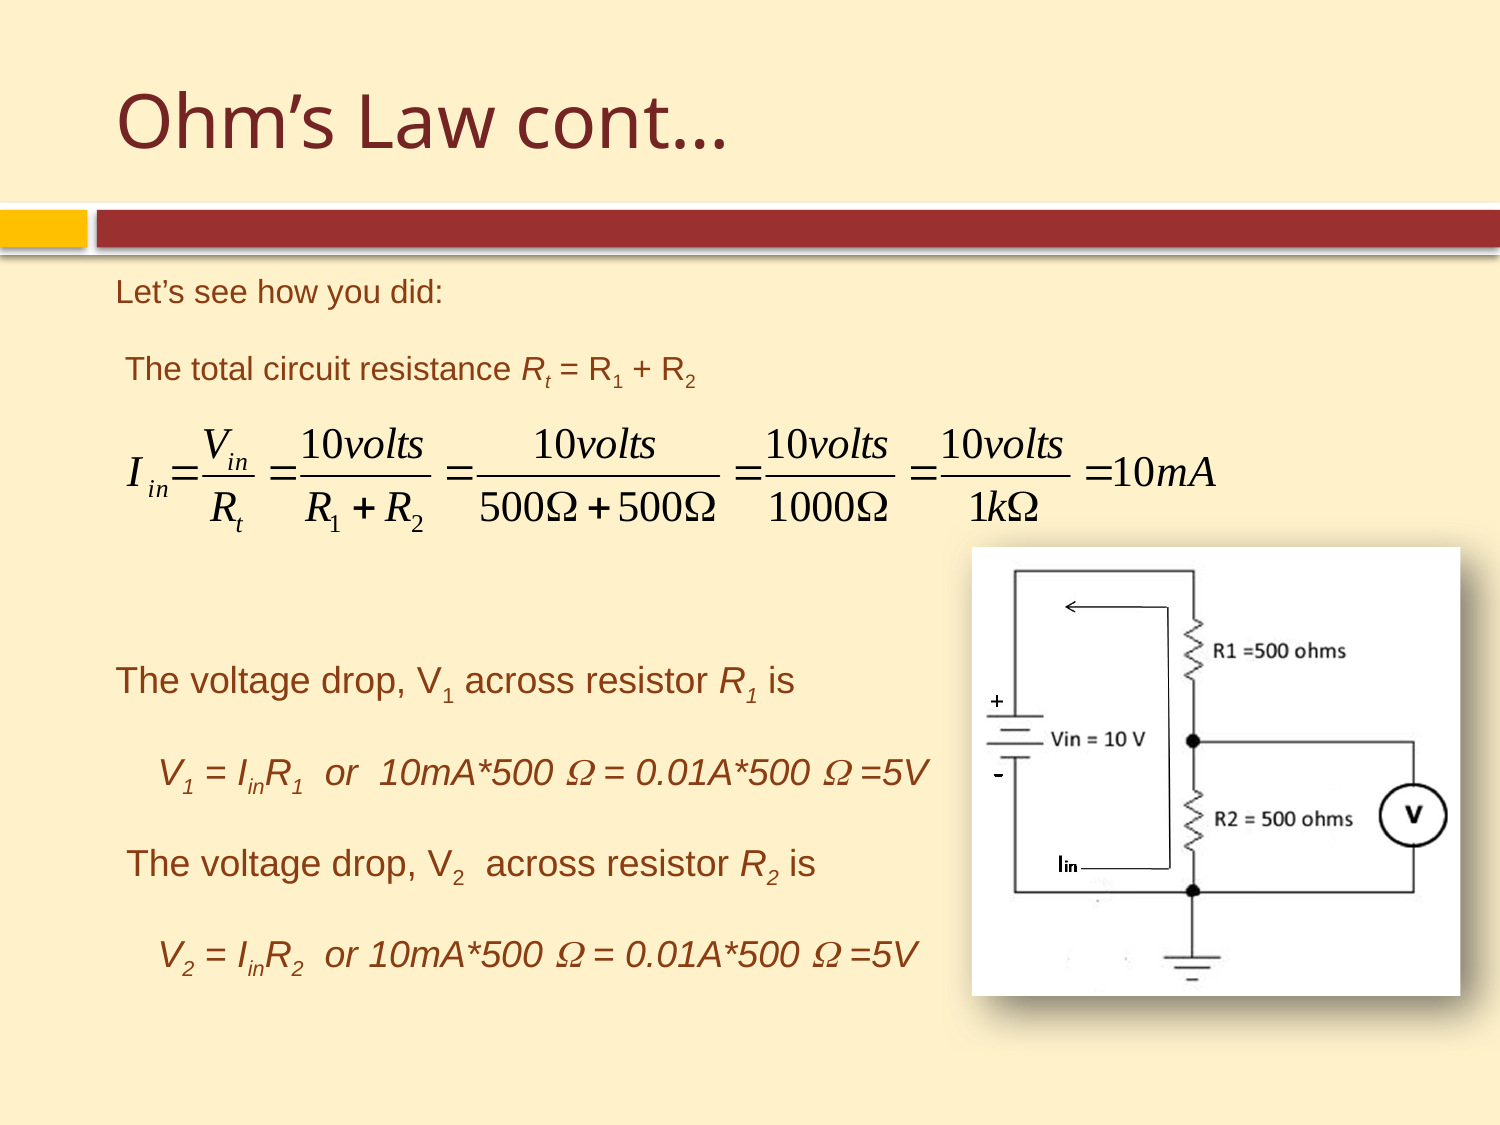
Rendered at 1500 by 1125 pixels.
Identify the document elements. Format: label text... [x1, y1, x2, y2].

title Ohm’s Law cont… [100, 37, 1438, 200]
picture [971, 547, 1461, 997]
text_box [117, 416, 1223, 542]
list Let’s see how you did: The total circuit resistance Rt = R1 + R2 The voltage drop, V1 across resistor R1 is V1 = IinR1 or 10mA*500 W = 0.01A*500 W =5V The voltage drop, V2 across resistor R2 is V2 = IinR2 or 10mA*500 W = 0.01A*500 W =5V [100, 262, 1059, 1001]
